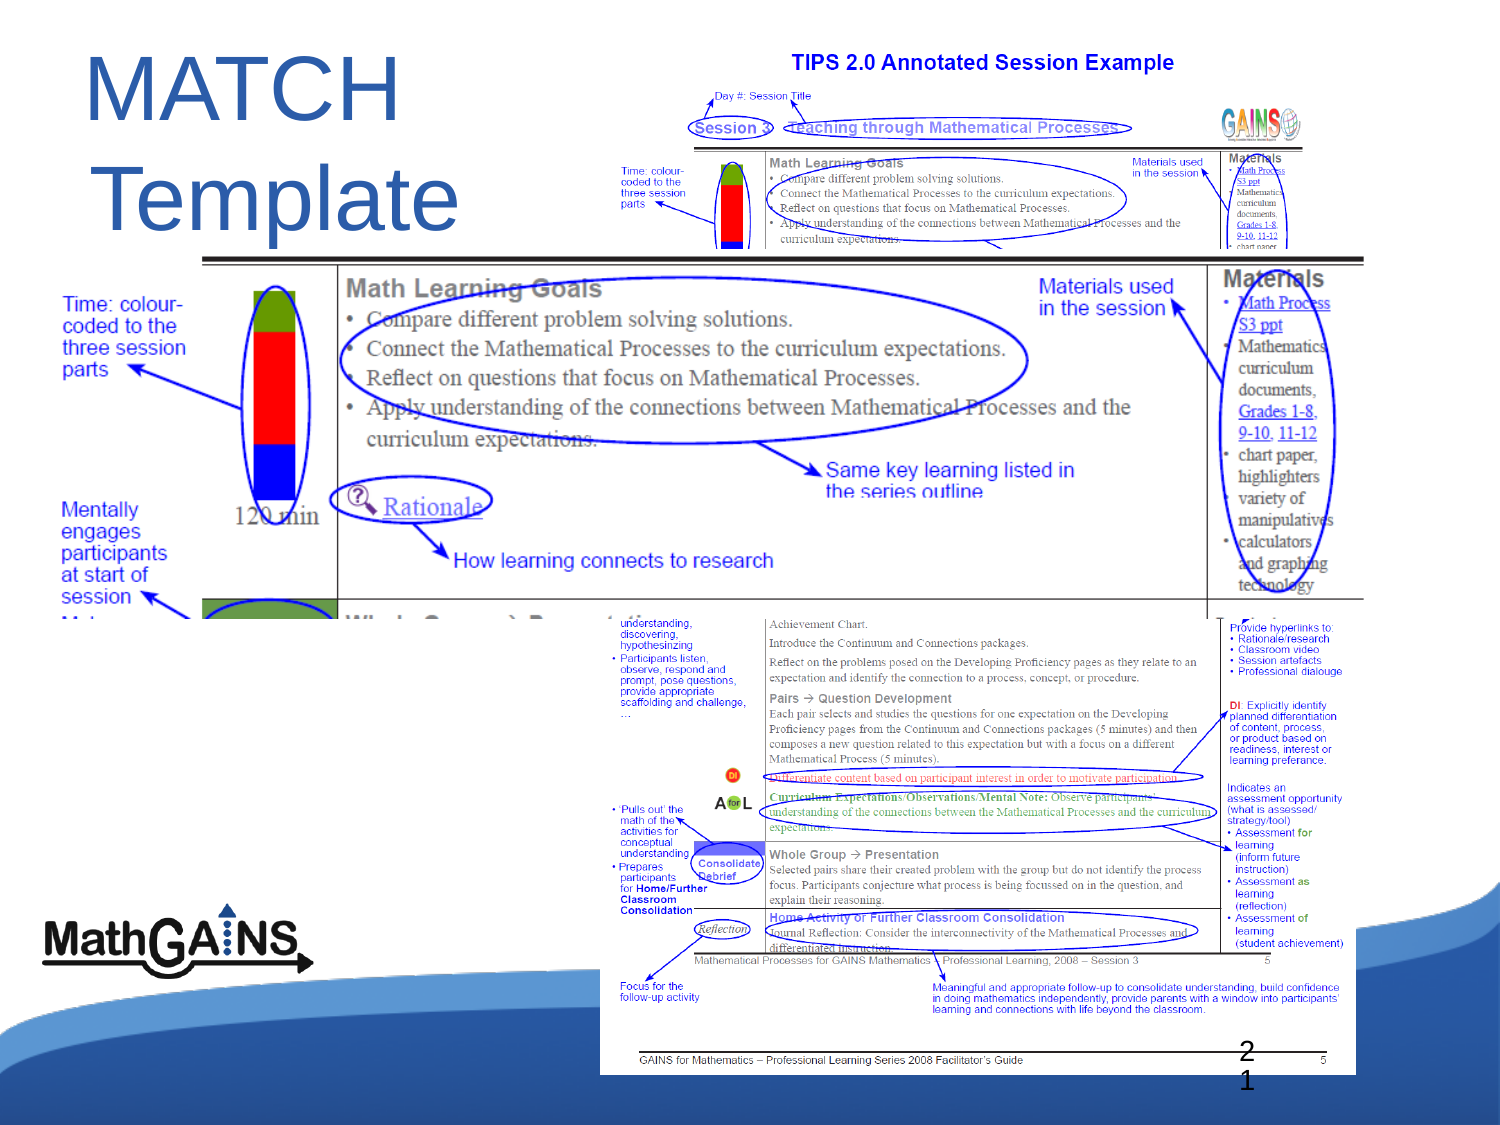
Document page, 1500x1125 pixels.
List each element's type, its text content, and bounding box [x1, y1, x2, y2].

title MATCH Template [74, 14, 1426, 263]
picture [0, 24, 1500, 1125]
